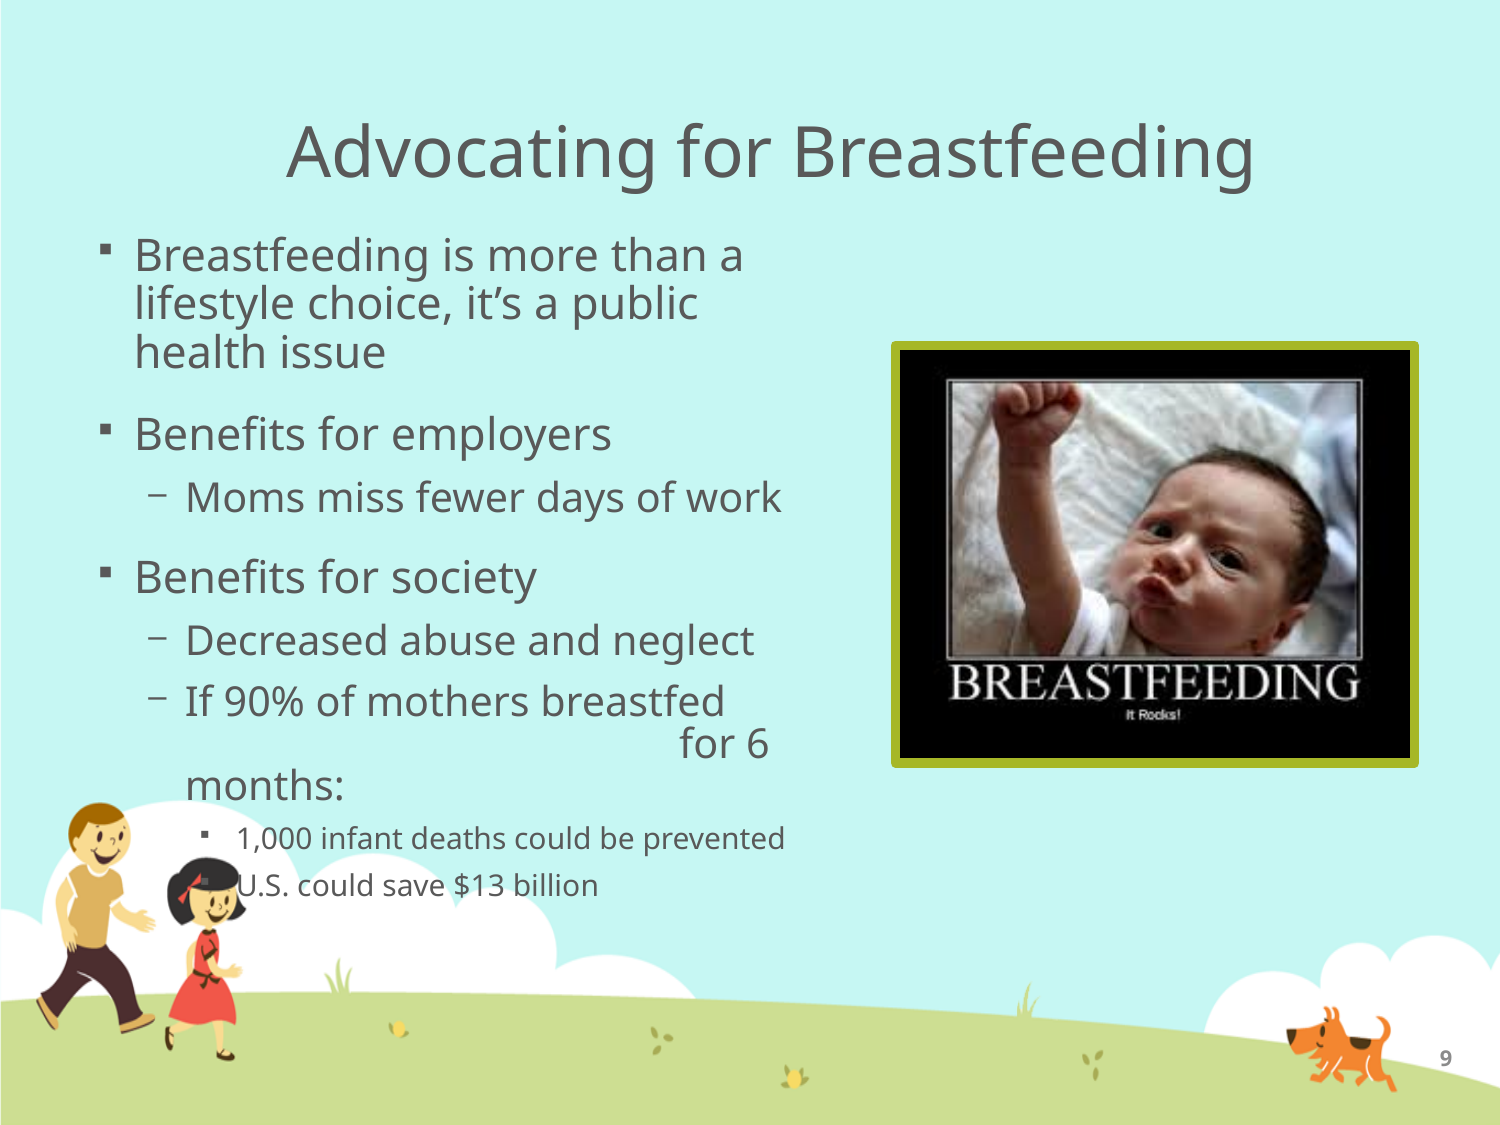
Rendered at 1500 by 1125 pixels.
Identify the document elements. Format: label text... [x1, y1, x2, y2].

slide_number 9 [1424, 1030, 1491, 1088]
picture [0, 0, 1500, 1125]
list Breastfeeding is more than a lifestyle choice, it’s a public health issue Benefits for employers Moms miss fewer days of work Benefits for society Decreased abuse and neglect If 90% of mothers breastfed for 6 months: 1,000 infant deaths could be prevented U.S. could save $13 billion [75, 224, 825, 925]
title Advocating for Breastfeeding [271, 50, 1425, 200]
